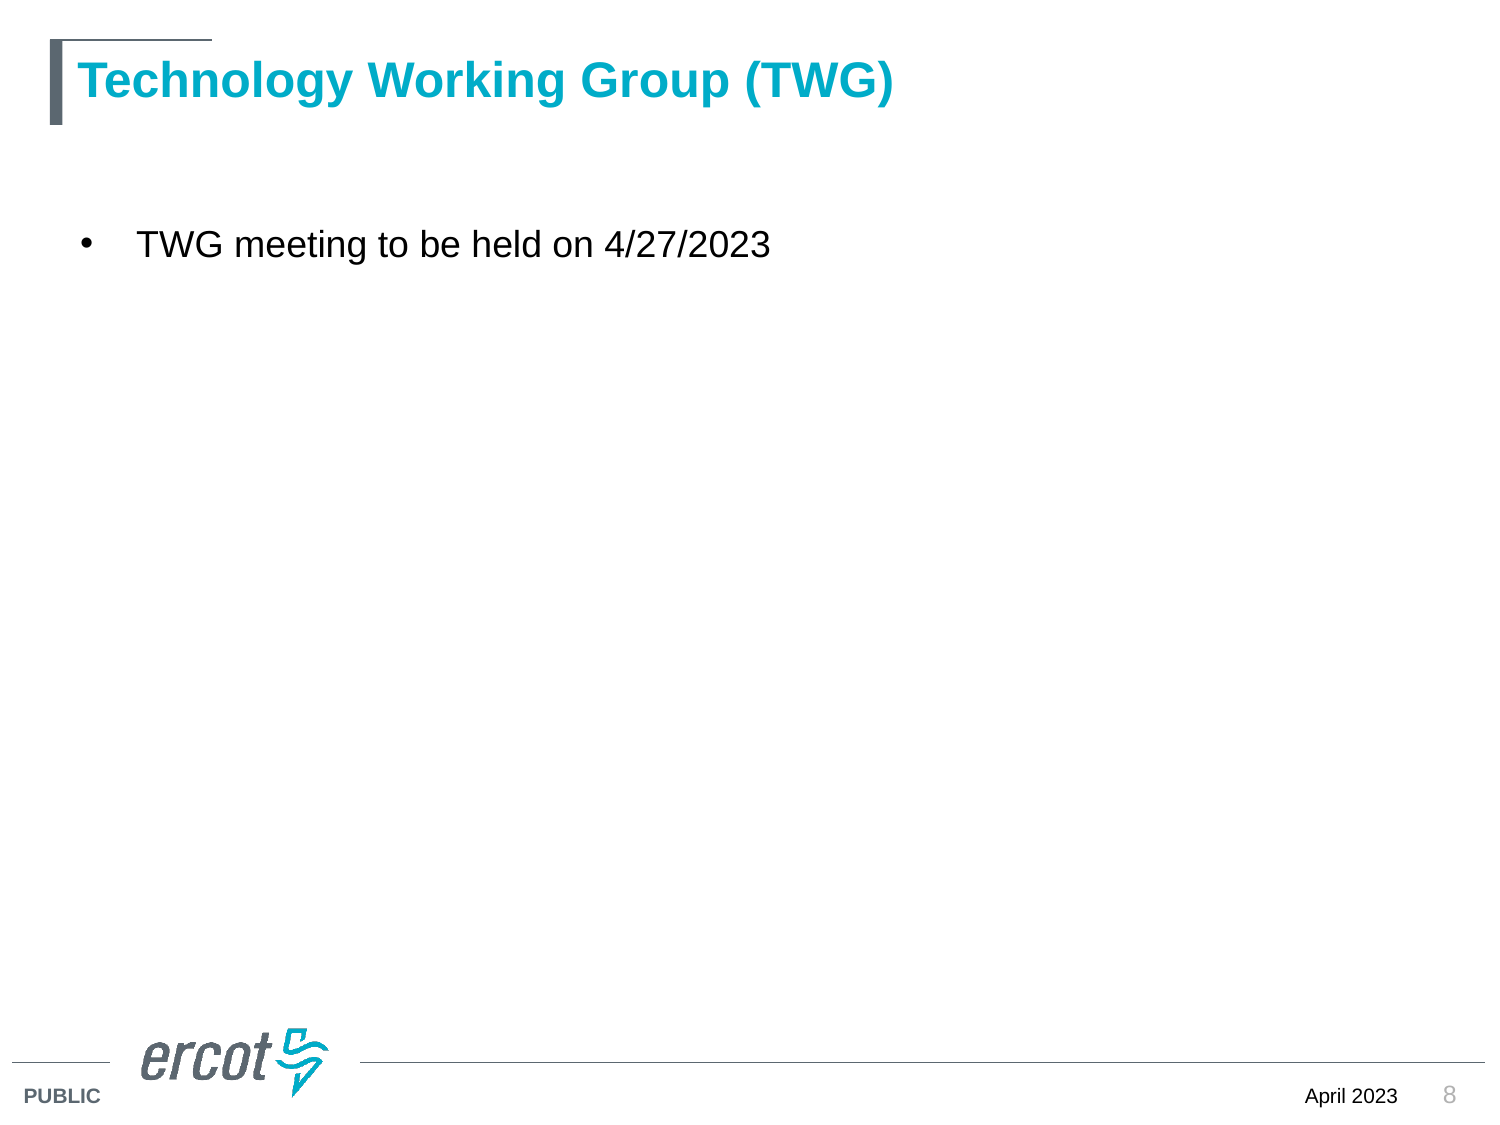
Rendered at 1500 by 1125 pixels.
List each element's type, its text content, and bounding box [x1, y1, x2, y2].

title Technology Working Group (TWG) [62, 39, 1163, 125]
text_box TWG meeting to be held on 4/27/2023 [64, 212, 1128, 350]
slide_number 8 [1412, 1076, 1488, 1112]
picture [137, 1024, 332, 1100]
